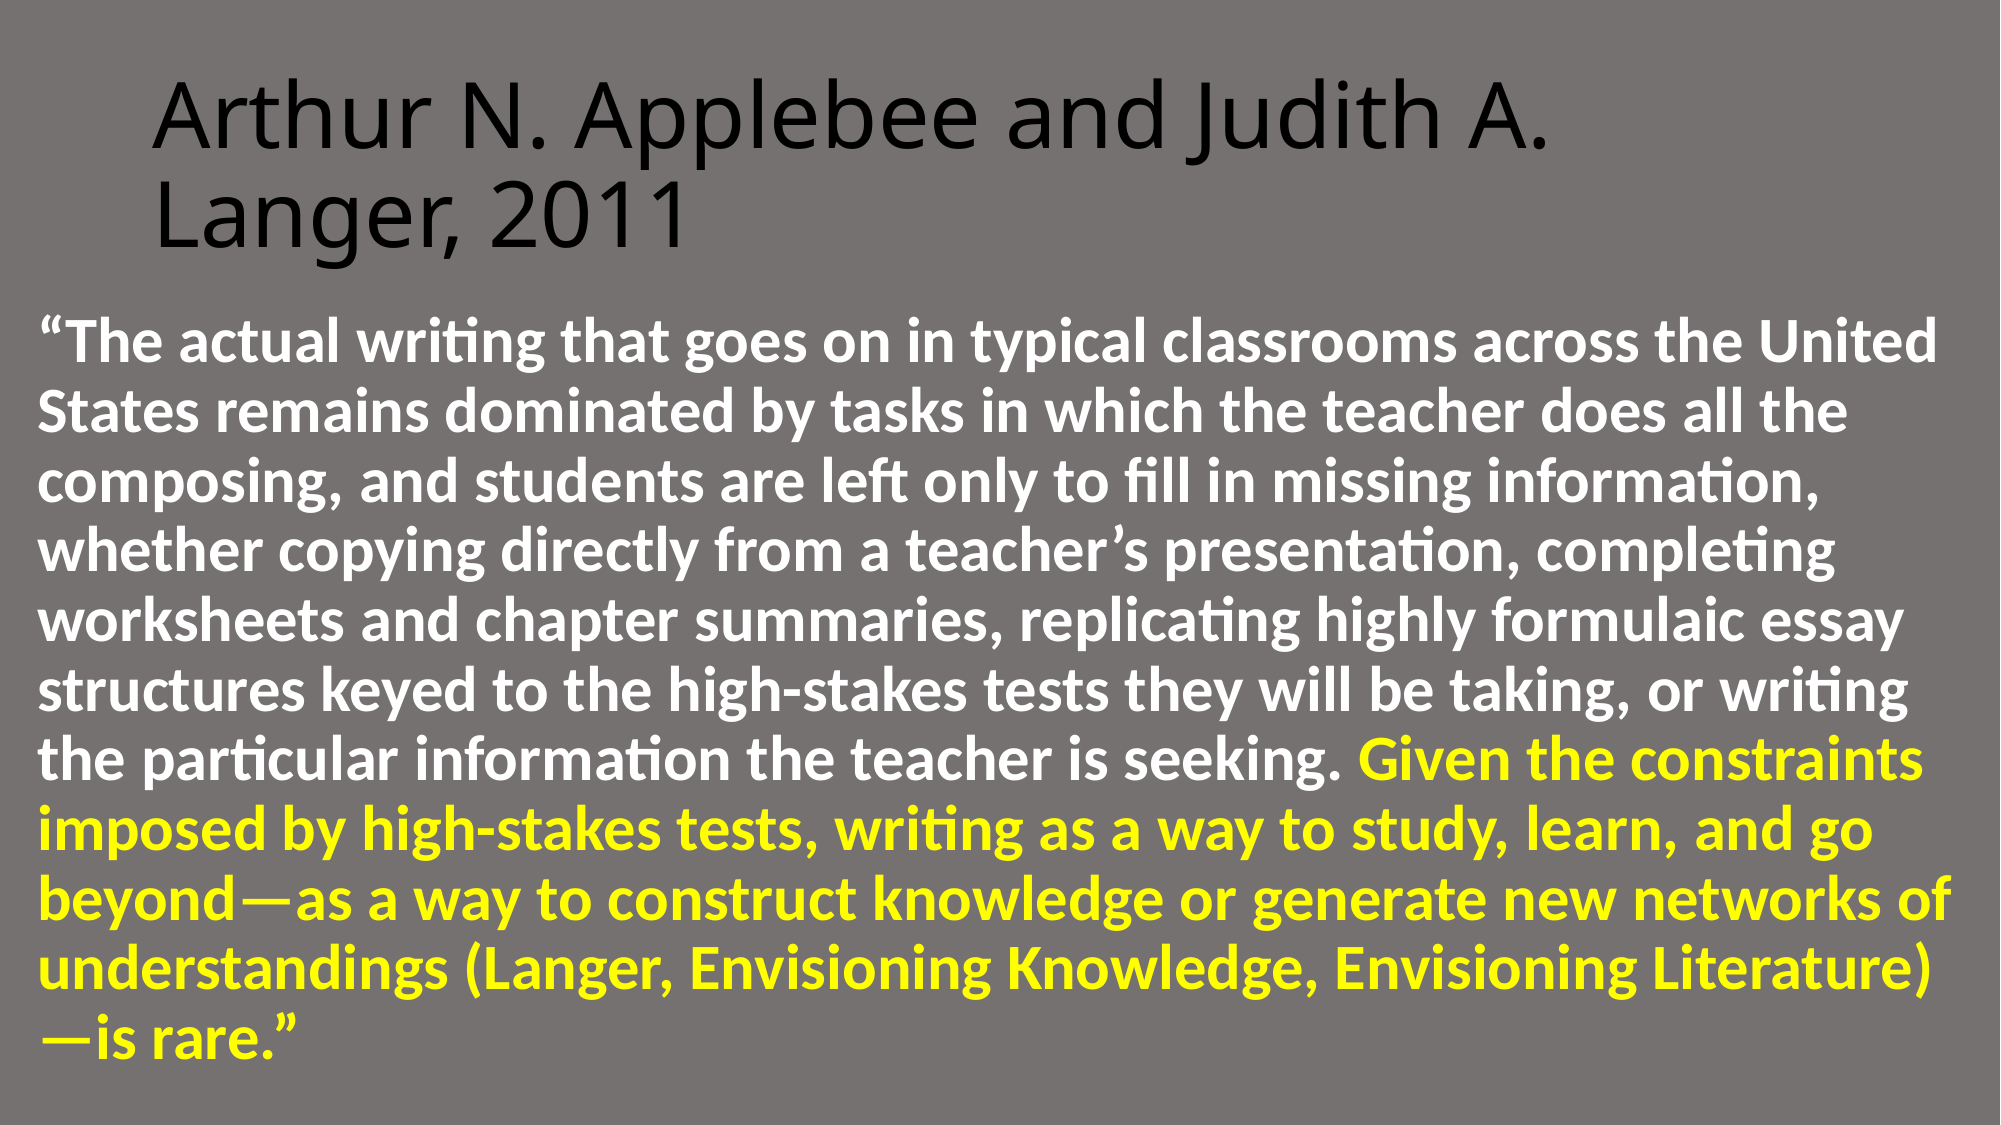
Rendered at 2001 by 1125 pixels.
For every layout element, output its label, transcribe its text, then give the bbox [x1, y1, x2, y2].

list “The actual writing that goes on in typical classrooms across the United States remains dominated by tasks in which the teacher does all the composing, and students are left only to fill in missing information, whether copying directly from a teacher’s presentation, completing worksheets and chapter summaries, replicating highly formulaic essay structures keyed to the high-stakes tests they will be taking, or writing the particular information the teacher is seeking. Given the constraints imposed by high-stakes tests, writing as a way to study, learn, and go beyond—as a way to construct knowledge or generate new networks of understandings (Langer, Envisioning Knowledge, Envisioning Literature)—is rare.” [22, 299, 1973, 1067]
title Arthur N. Applebee and Judith A. Langer, 2011 [137, 59, 1863, 278]
